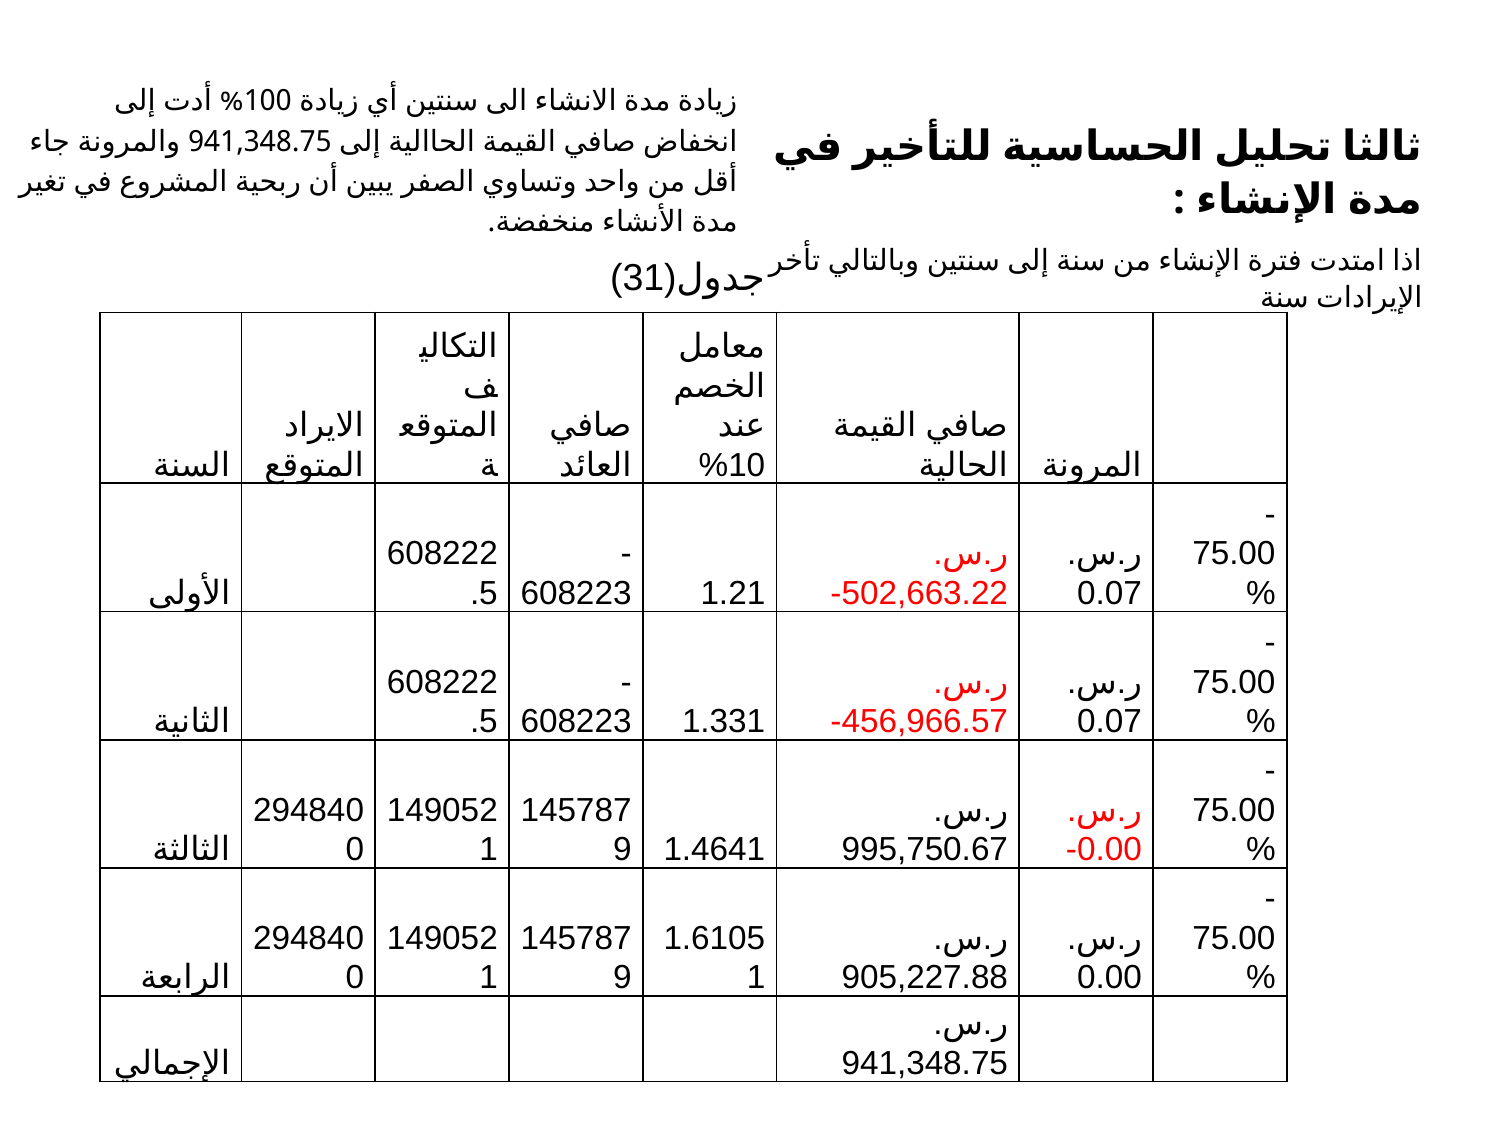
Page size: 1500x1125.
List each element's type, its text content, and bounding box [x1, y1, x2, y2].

table_header السنة [101, 313, 241, 482]
table_cell ر.س.‏ 941,348.75 [777, 997, 1018, 1081]
table_cell الرابعة [101, 869, 241, 995]
table_cell -608223 [510, 612, 642, 739]
table_header [1154, 313, 1286, 482]
table_header المرونة [1020, 313, 1152, 482]
table_header التكاليف المتوقعة [376, 313, 508, 482]
table_cell 1.21 [644, 484, 776, 611]
table_cell ر.س.‏ 995,750.67 [777, 741, 1018, 867]
text_box جدول(31) [594, 245, 780, 305]
table_cell [242, 484, 374, 611]
table_cell 1.331 [644, 612, 776, 739]
table_cell الأولى [101, 484, 241, 611]
table_cell 1490521 [376, 869, 508, 995]
table_cell 2948400 [242, 741, 374, 867]
table_cell -75.00% [1154, 484, 1286, 611]
table_header صافي العائد [510, 313, 642, 482]
table_cell 608222.5 [376, 484, 508, 611]
table_cell ر.س.‏ 0.07 [1020, 612, 1152, 739]
table_cell [1020, 997, 1152, 1081]
table_cell [510, 997, 642, 1081]
table_cell ر.س.‏ 0.07 [1020, 484, 1152, 611]
table_cell 1457879 [510, 869, 642, 995]
table_cell الإجمالي [101, 997, 241, 1081]
table_cell 1457879 [510, 741, 642, 867]
table_cell الثانية [101, 612, 241, 739]
table_cell 1.4641 [644, 741, 776, 867]
table_cell [242, 997, 374, 1081]
table_cell ر.س.‏ 0.00- [1020, 741, 1152, 867]
table_cell [242, 612, 374, 739]
table_cell [644, 997, 776, 1081]
table_cell 1.61051 [644, 869, 776, 995]
table_cell ر.س.‏ 905,227.88 [777, 869, 1018, 995]
table_header الايراد المتوقع [242, 313, 374, 482]
table_cell 608222.5 [376, 612, 508, 739]
table_cell -75.00% [1154, 869, 1286, 995]
text_box زيادة مدة الانشاء الى سنتين أي زيادة 100% أدت إلى انخفاض صافي القيمة الحاالية إلى 941,348.75 والمرونة جاء أقل من واحد وتساوي الصفر يبين أن ربحية المشروع في تغير مدة الأنشاء منخفضة. [2, 69, 753, 245]
text_box ثالثا تحليل الحساسية للتأخير في مدة الإنشاء : اذا امتدت فترة الإنشاء من سنة إلى سنتين وبالتالي تأخر الإيرادات سنة [687, 37, 1438, 369]
table_cell الثالثة [101, 741, 241, 867]
table_cell ر.س.‏ 0.00 [1020, 869, 1152, 995]
table_cell ر.س.‏ 456,966.57- [777, 612, 1018, 739]
table_cell -608223 [510, 484, 642, 611]
table_cell ر.س.‏ 502,663.22- [777, 484, 1018, 611]
table_header معامل الخصم عند 10% [644, 313, 776, 482]
table_cell [1154, 997, 1286, 1081]
table_cell -75.00% [1154, 612, 1286, 739]
table_cell 1490521 [376, 741, 508, 867]
table_cell [376, 997, 508, 1081]
table_cell -75.00% [1154, 741, 1286, 867]
table_header صافي القيمة الحالية [777, 313, 1018, 482]
table_cell 2948400 [242, 869, 374, 995]
